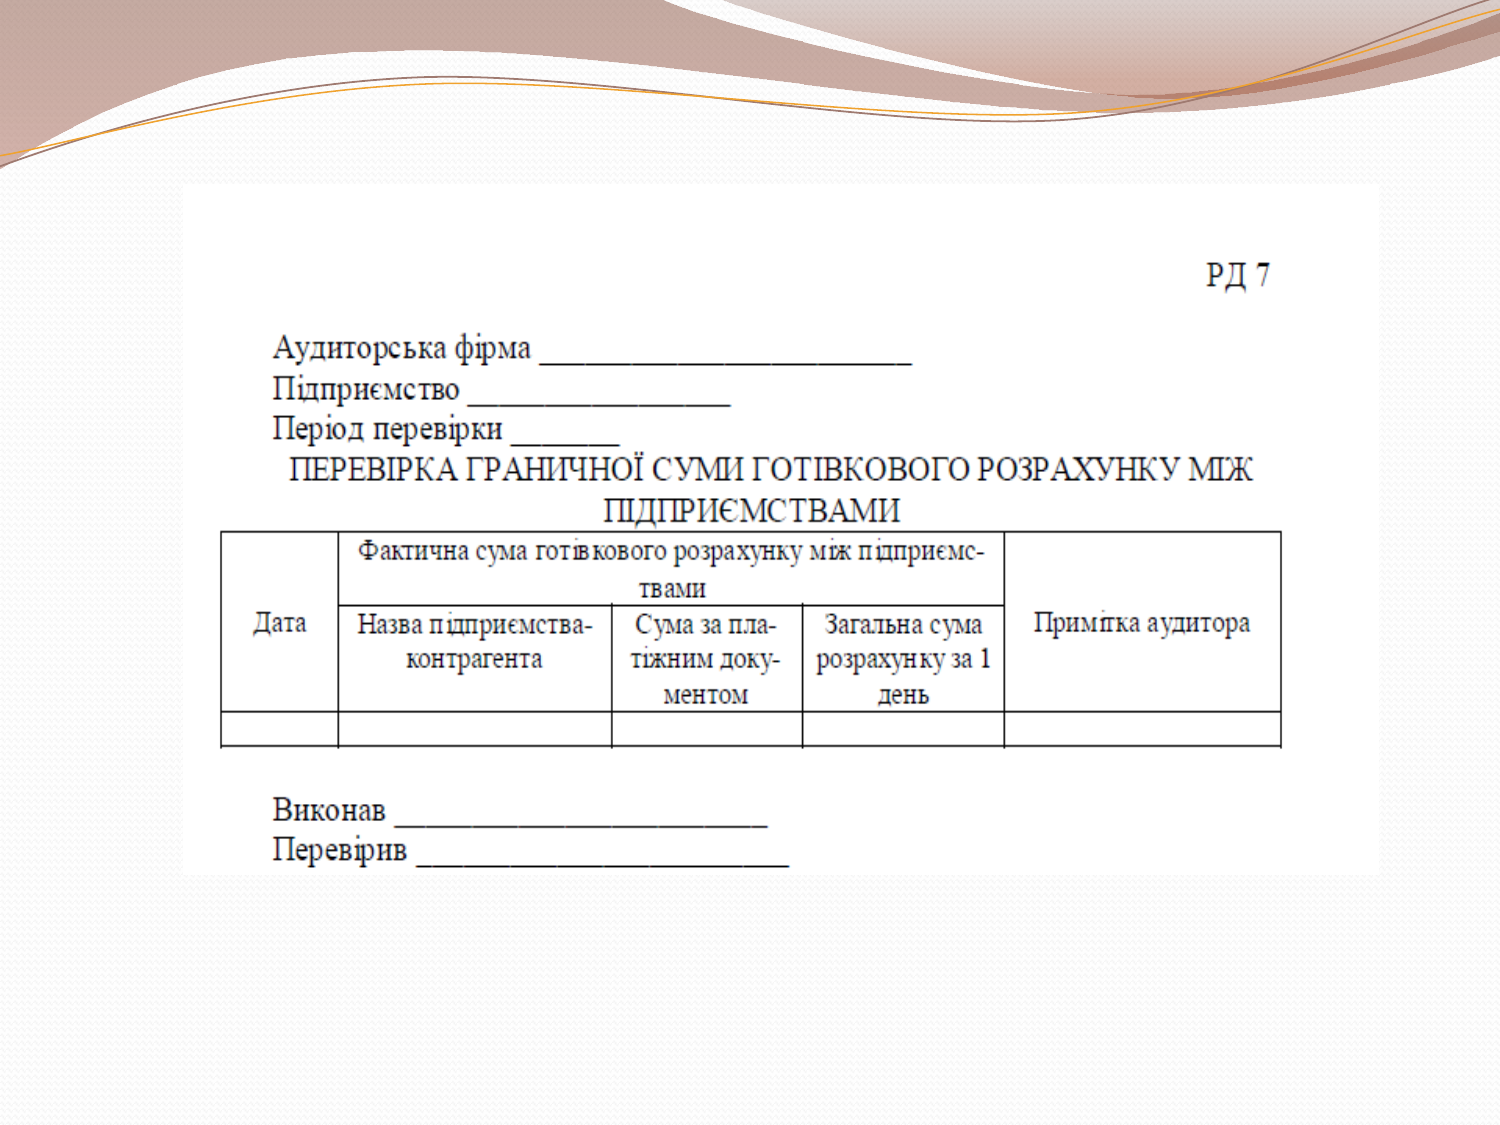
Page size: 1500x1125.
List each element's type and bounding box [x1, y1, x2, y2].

picture [182, 184, 1379, 875]
